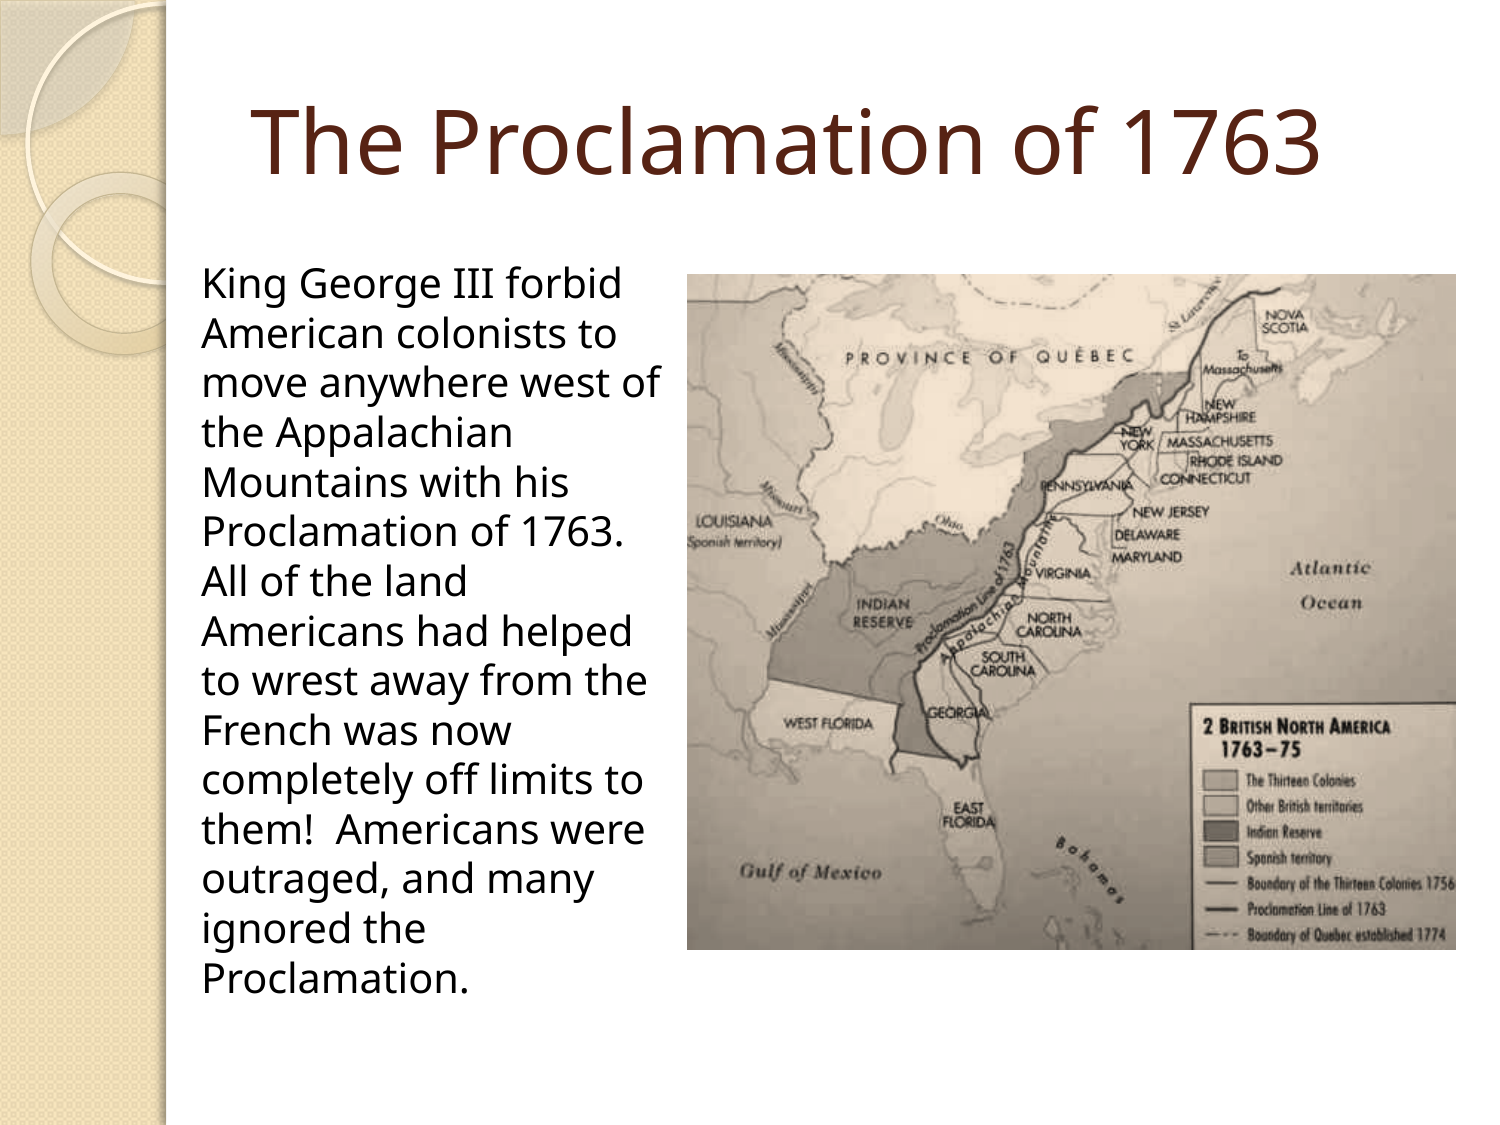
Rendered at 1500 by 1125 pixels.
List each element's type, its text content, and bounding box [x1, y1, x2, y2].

list King George III forbid American colonists to move anywhere west of the Appalachian Mountains with his Proclamation of 1763. All of the land Americans had helped to wrest away from the French was now completely off limits to them! Americans were outraged, and many ignored the Proclamation. [174, 249, 688, 1015]
title The Proclamation of 1763 [235, 45, 1466, 233]
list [687, 274, 1457, 951]
